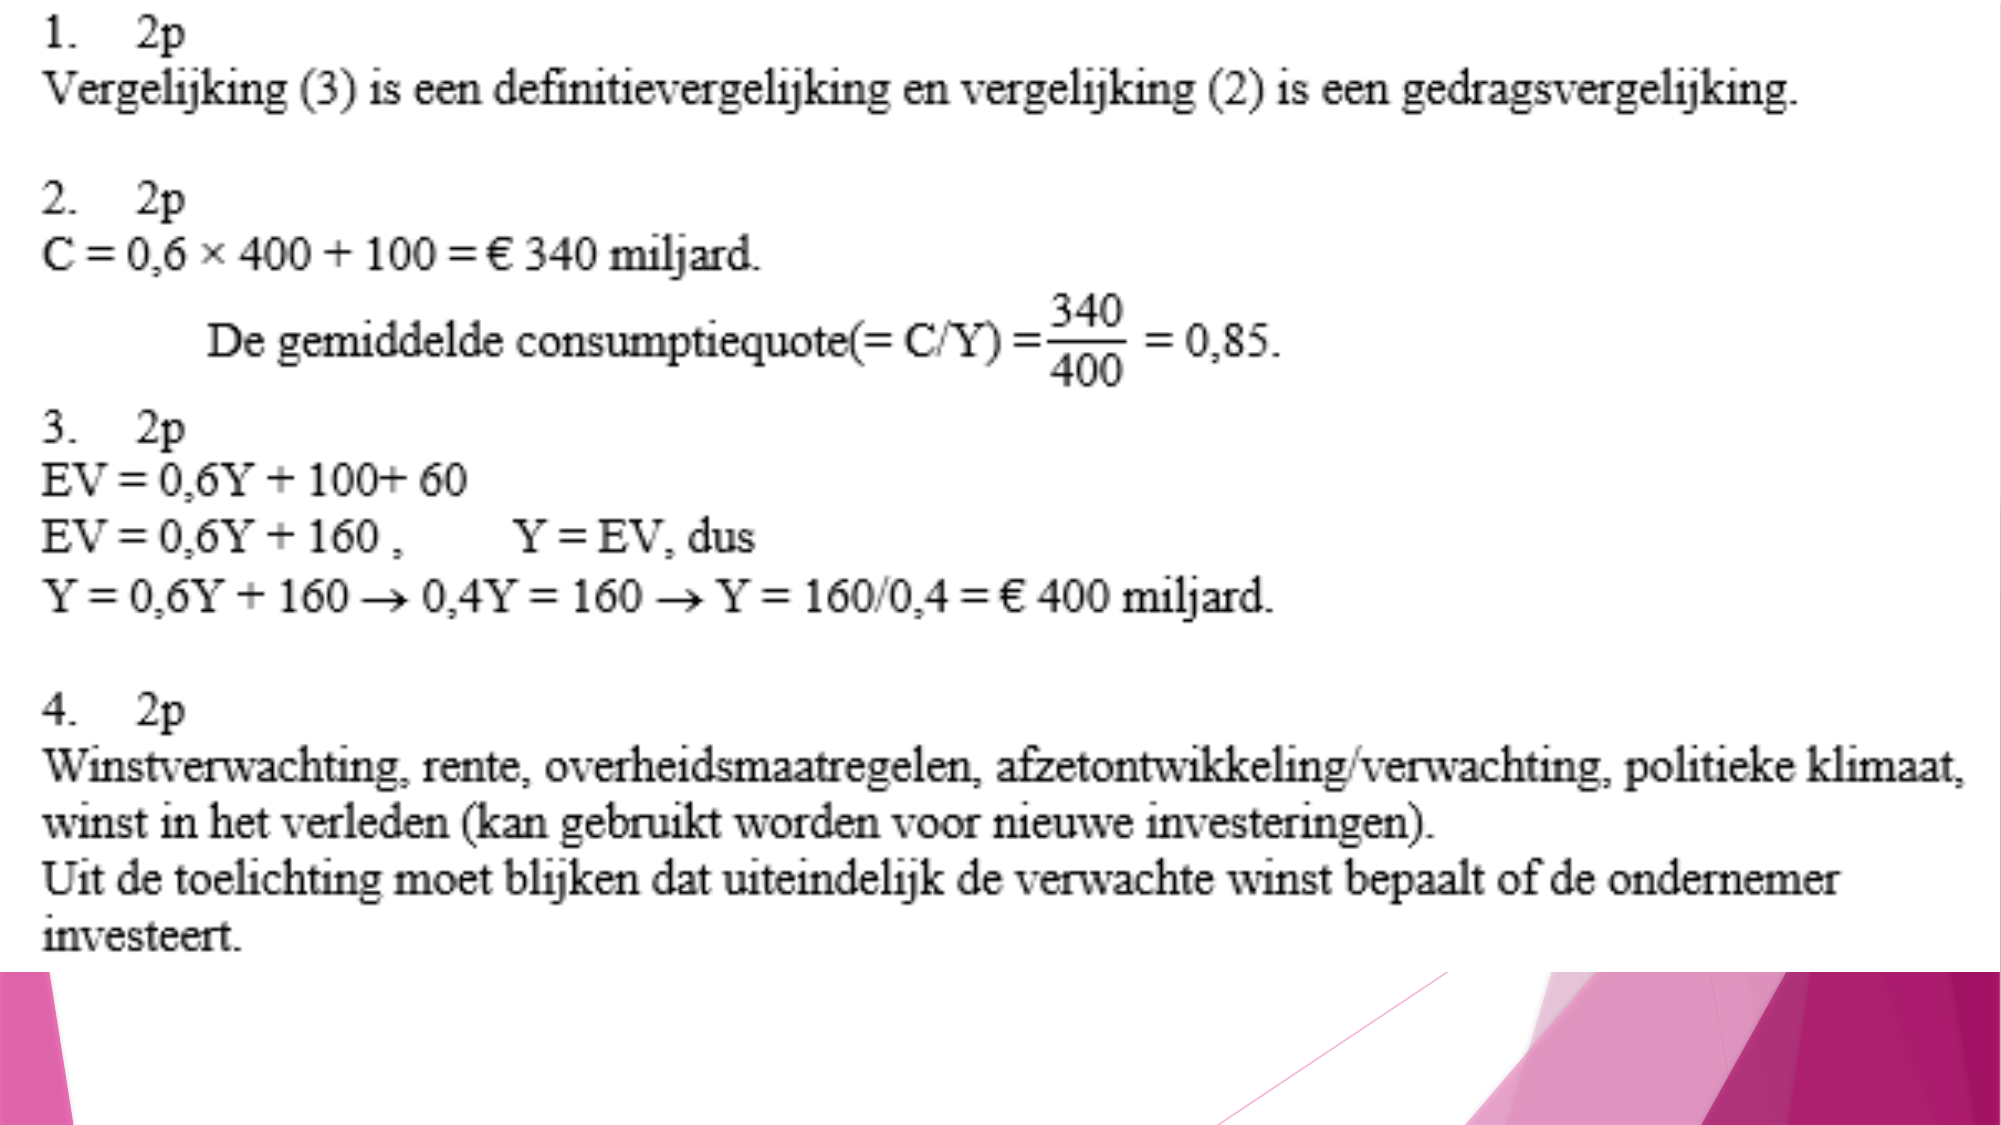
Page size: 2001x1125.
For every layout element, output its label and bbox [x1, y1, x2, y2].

picture [0, 0, 2000, 973]
